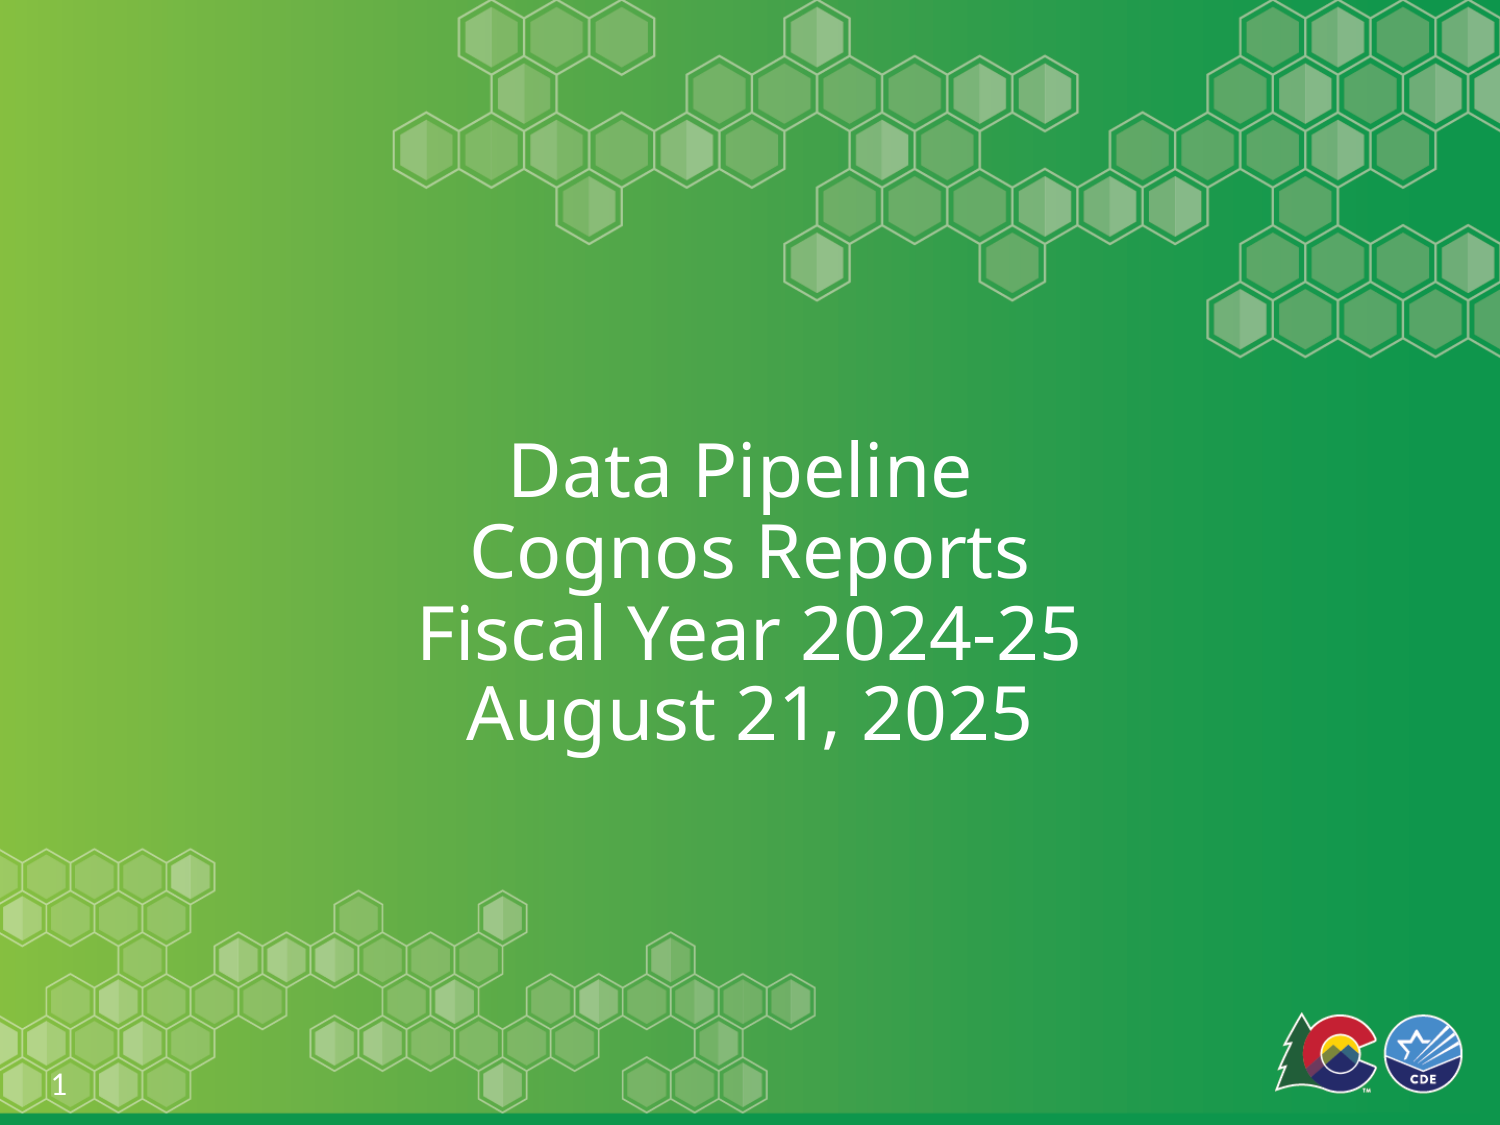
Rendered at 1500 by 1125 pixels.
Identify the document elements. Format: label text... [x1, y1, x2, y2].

slide_number 1 [35, 1054, 373, 1115]
title Data Pipeline Cognos Reports Fiscal Year 2024-25 August 21, 2025 [112, 425, 1388, 810]
picture [0, 0, 1500, 1125]
